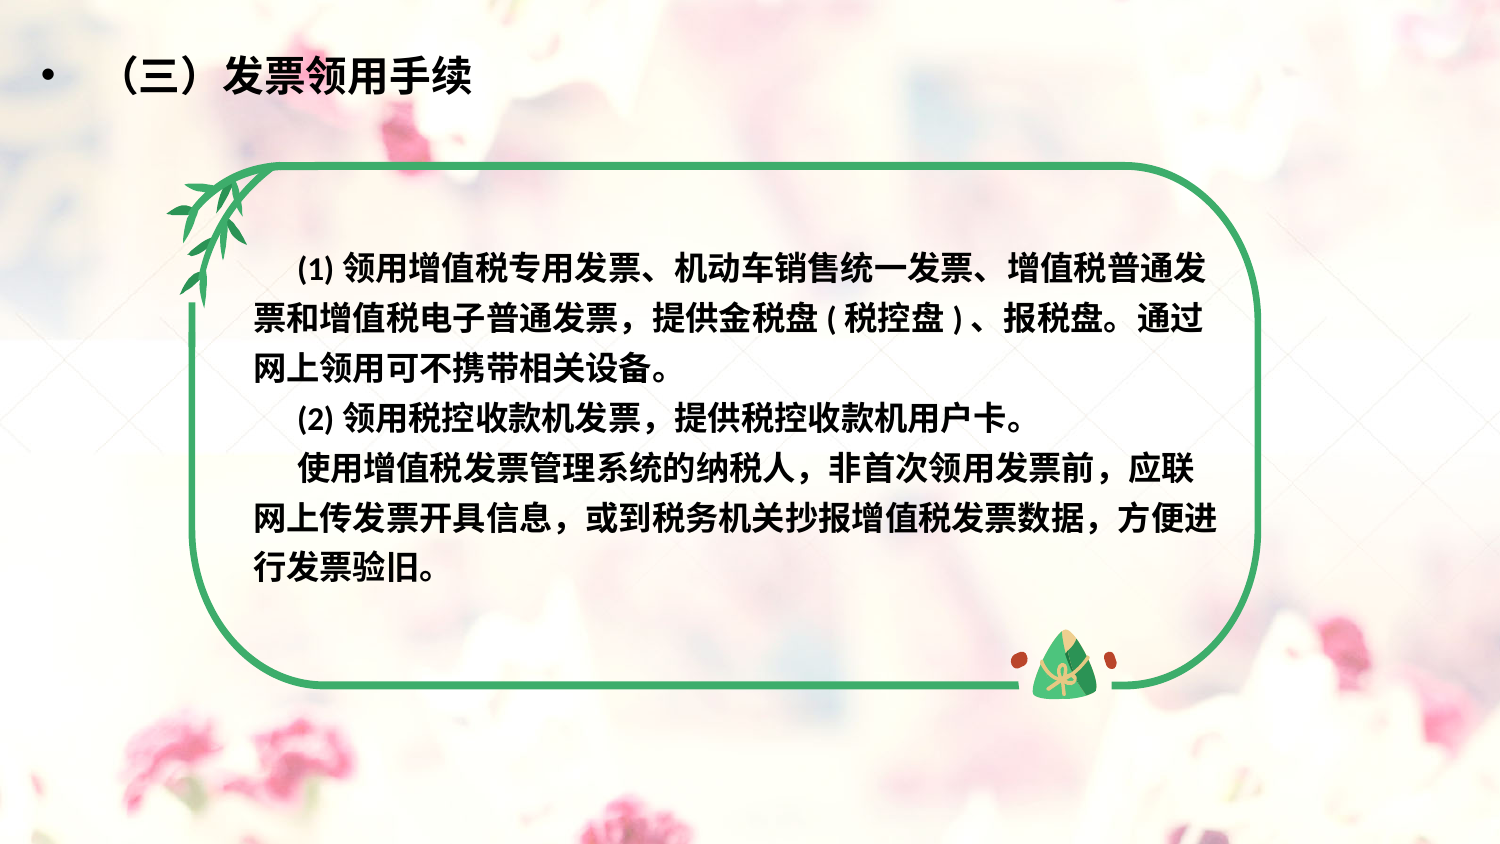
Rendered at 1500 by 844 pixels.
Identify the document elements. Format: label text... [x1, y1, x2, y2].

list （三）发票领用手续 [29, 43, 1380, 601]
picture [0, 0, 1500, 844]
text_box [166, 161, 1262, 709]
